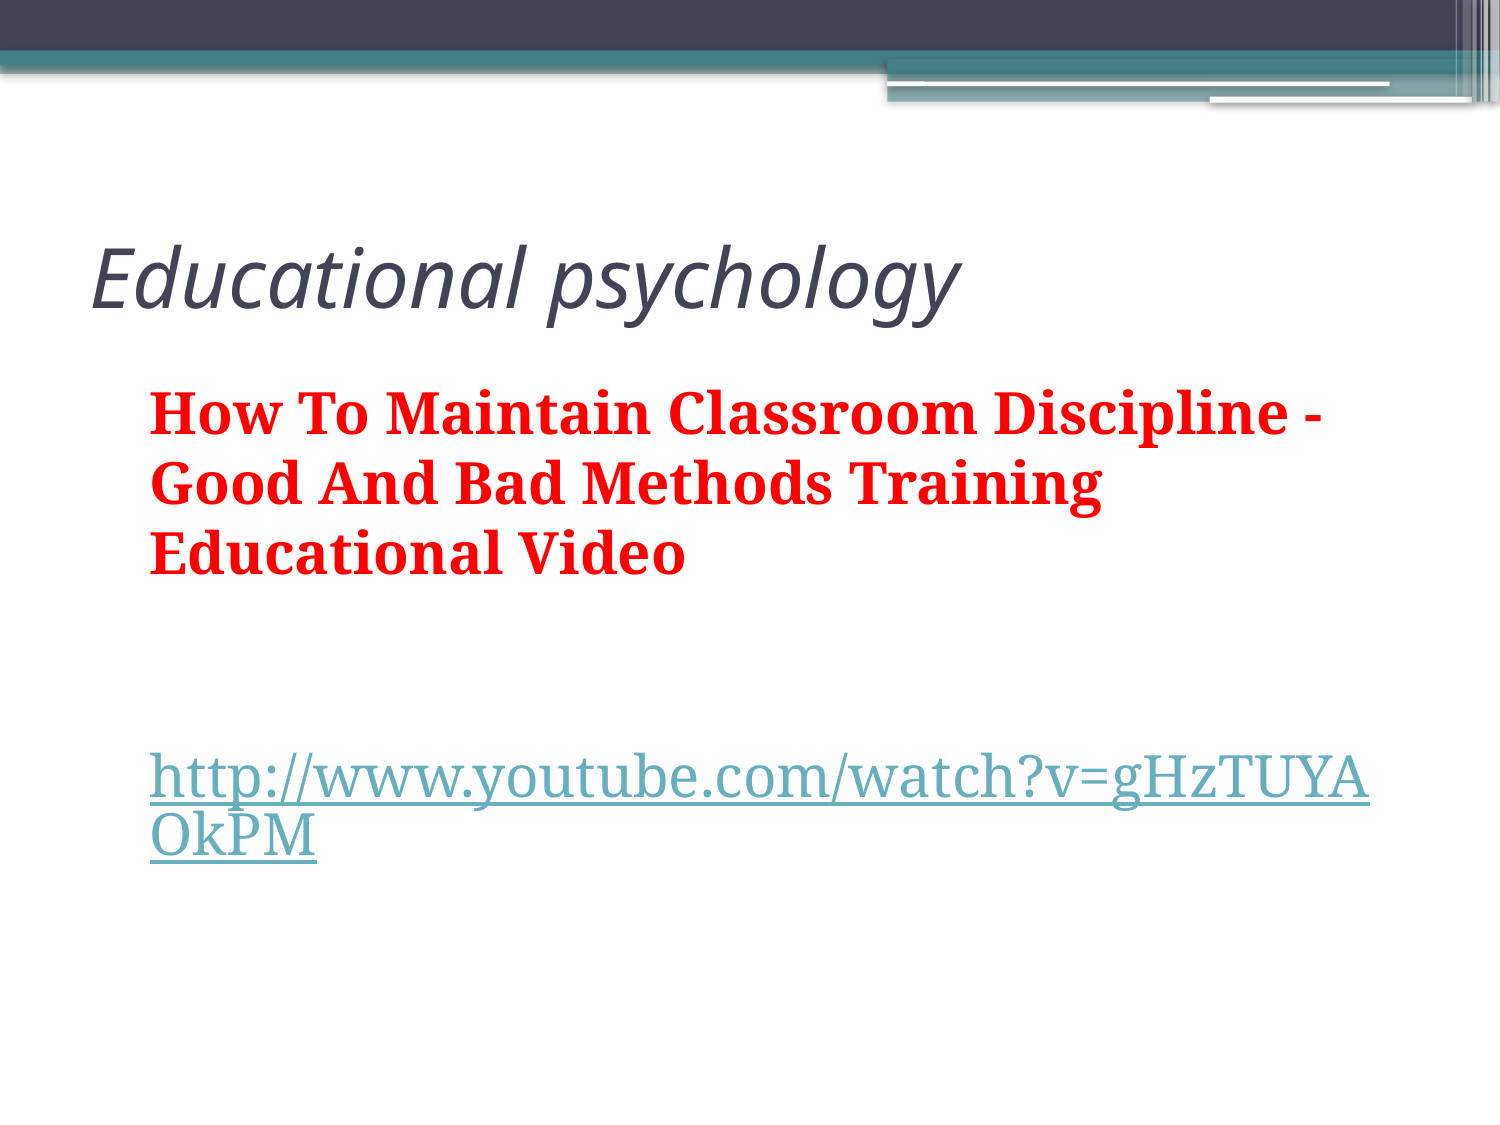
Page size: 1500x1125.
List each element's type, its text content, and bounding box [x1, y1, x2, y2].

list How To Maintain Classroom Discipline - Good And Bad Methods Training Educational Video http://www.youtube.com/watch?v=gHzTUYAOkPM [75, 368, 1425, 1079]
title Educational psychology [75, 187, 1425, 363]
